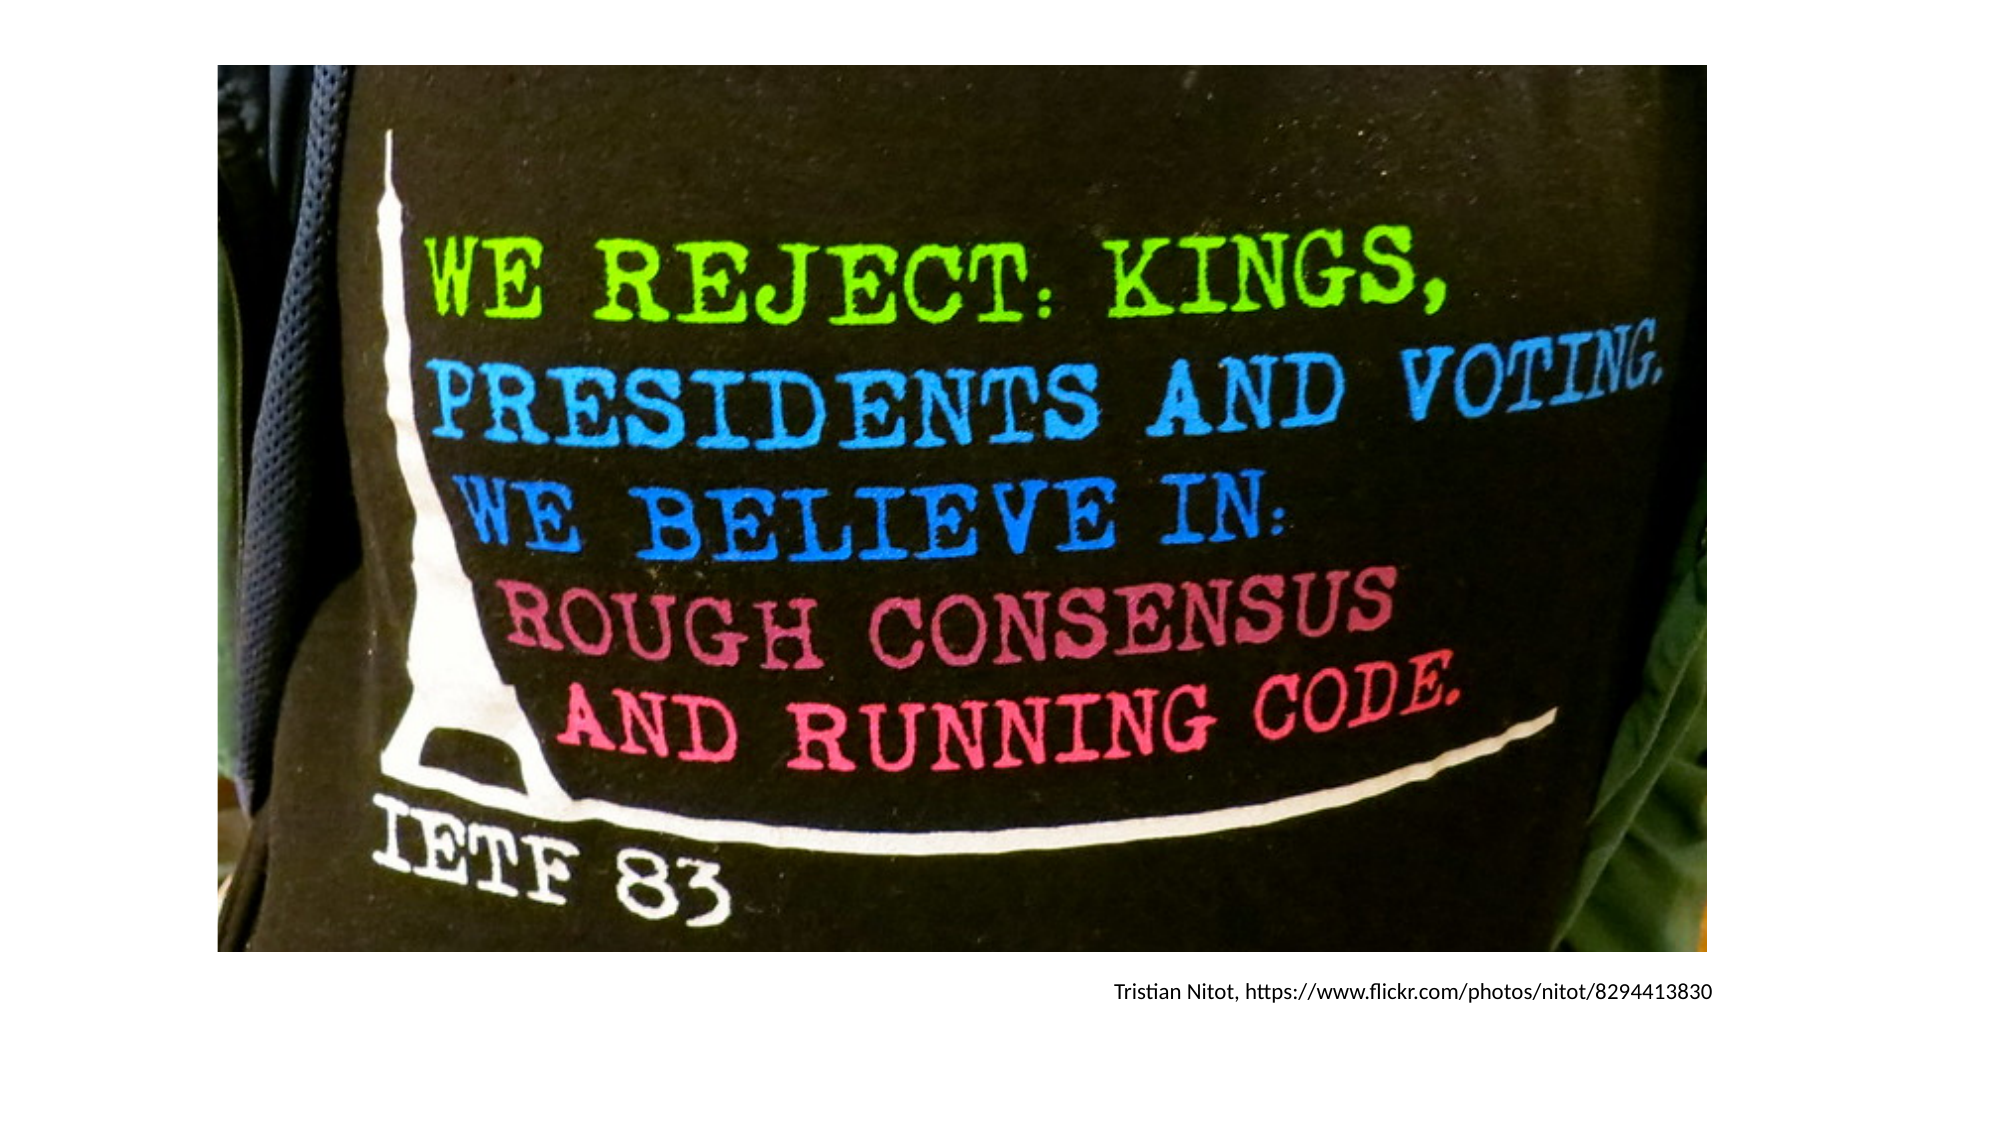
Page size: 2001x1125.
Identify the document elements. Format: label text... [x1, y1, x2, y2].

text_box Tristian Nitot, https://www.flickr.com/photos/nitot/8294413830 [1099, 969, 1729, 1012]
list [217, 65, 1707, 952]
